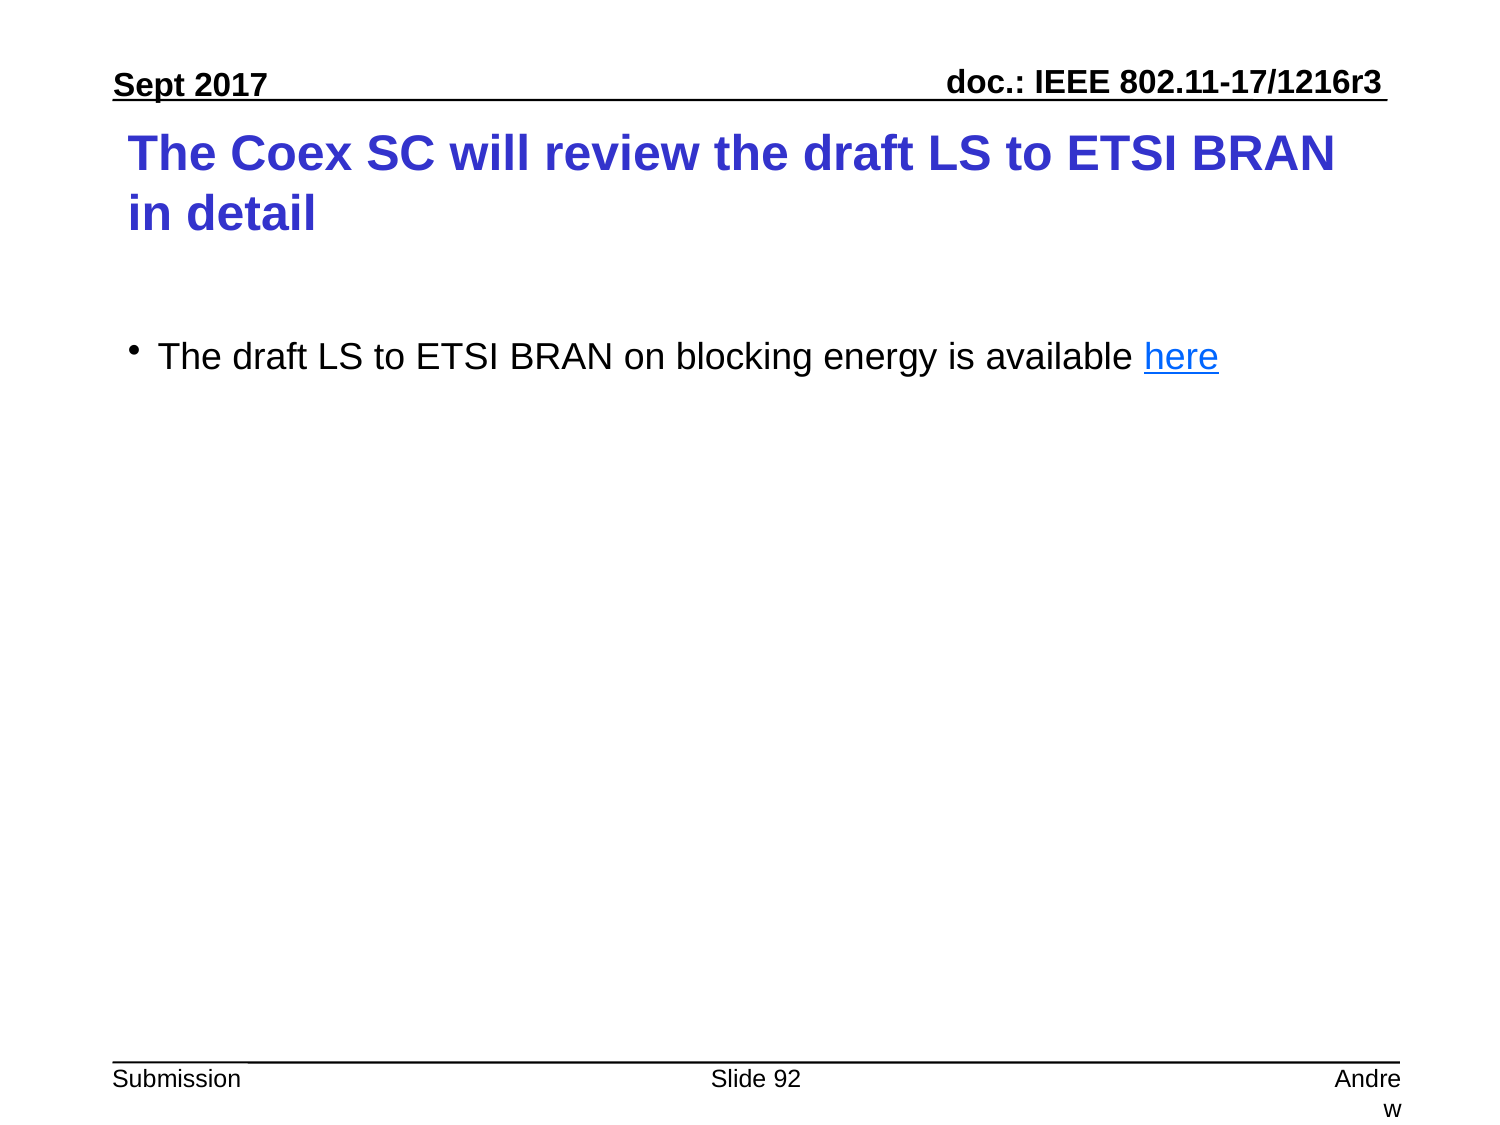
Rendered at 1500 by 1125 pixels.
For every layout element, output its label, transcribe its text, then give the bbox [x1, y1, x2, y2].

title The Coex SC will review the draft LS to ETSI BRAN in detail [112, 112, 1388, 288]
slide_number Slide 92 [709, 1061, 803, 1093]
list The draft LS to ETSI BRAN on blocking energy is available here [112, 324, 1388, 1000]
footer Andrew Myles, Cisco [1320, 1061, 1402, 1093]
